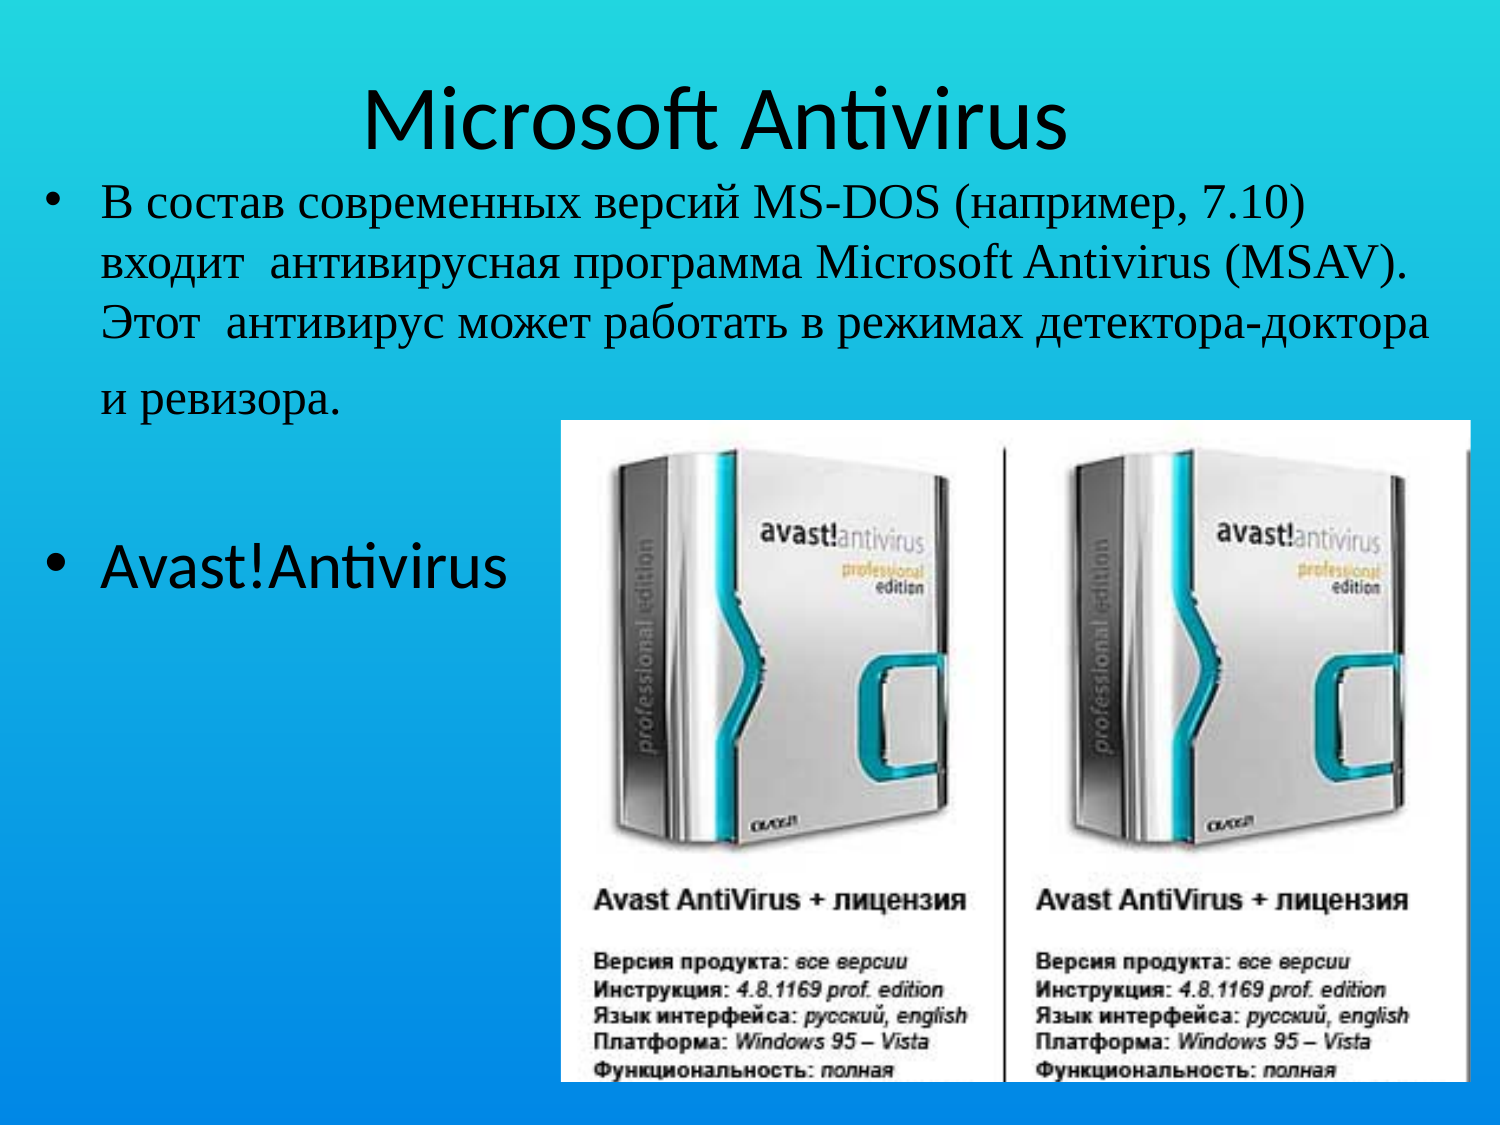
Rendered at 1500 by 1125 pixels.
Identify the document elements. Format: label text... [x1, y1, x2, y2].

title Microsoft Antivirus [41, 19, 1392, 160]
list В состав современных версий MS-DOS (например, 7.10) входит антивирусная программа Microsoft Antivirus (MSAV). Этот антивирус может работать в режимах детектора-доктора и ревизора. Avast!Antivirus [29, 160, 1471, 904]
picture [560, 420, 1500, 1082]
